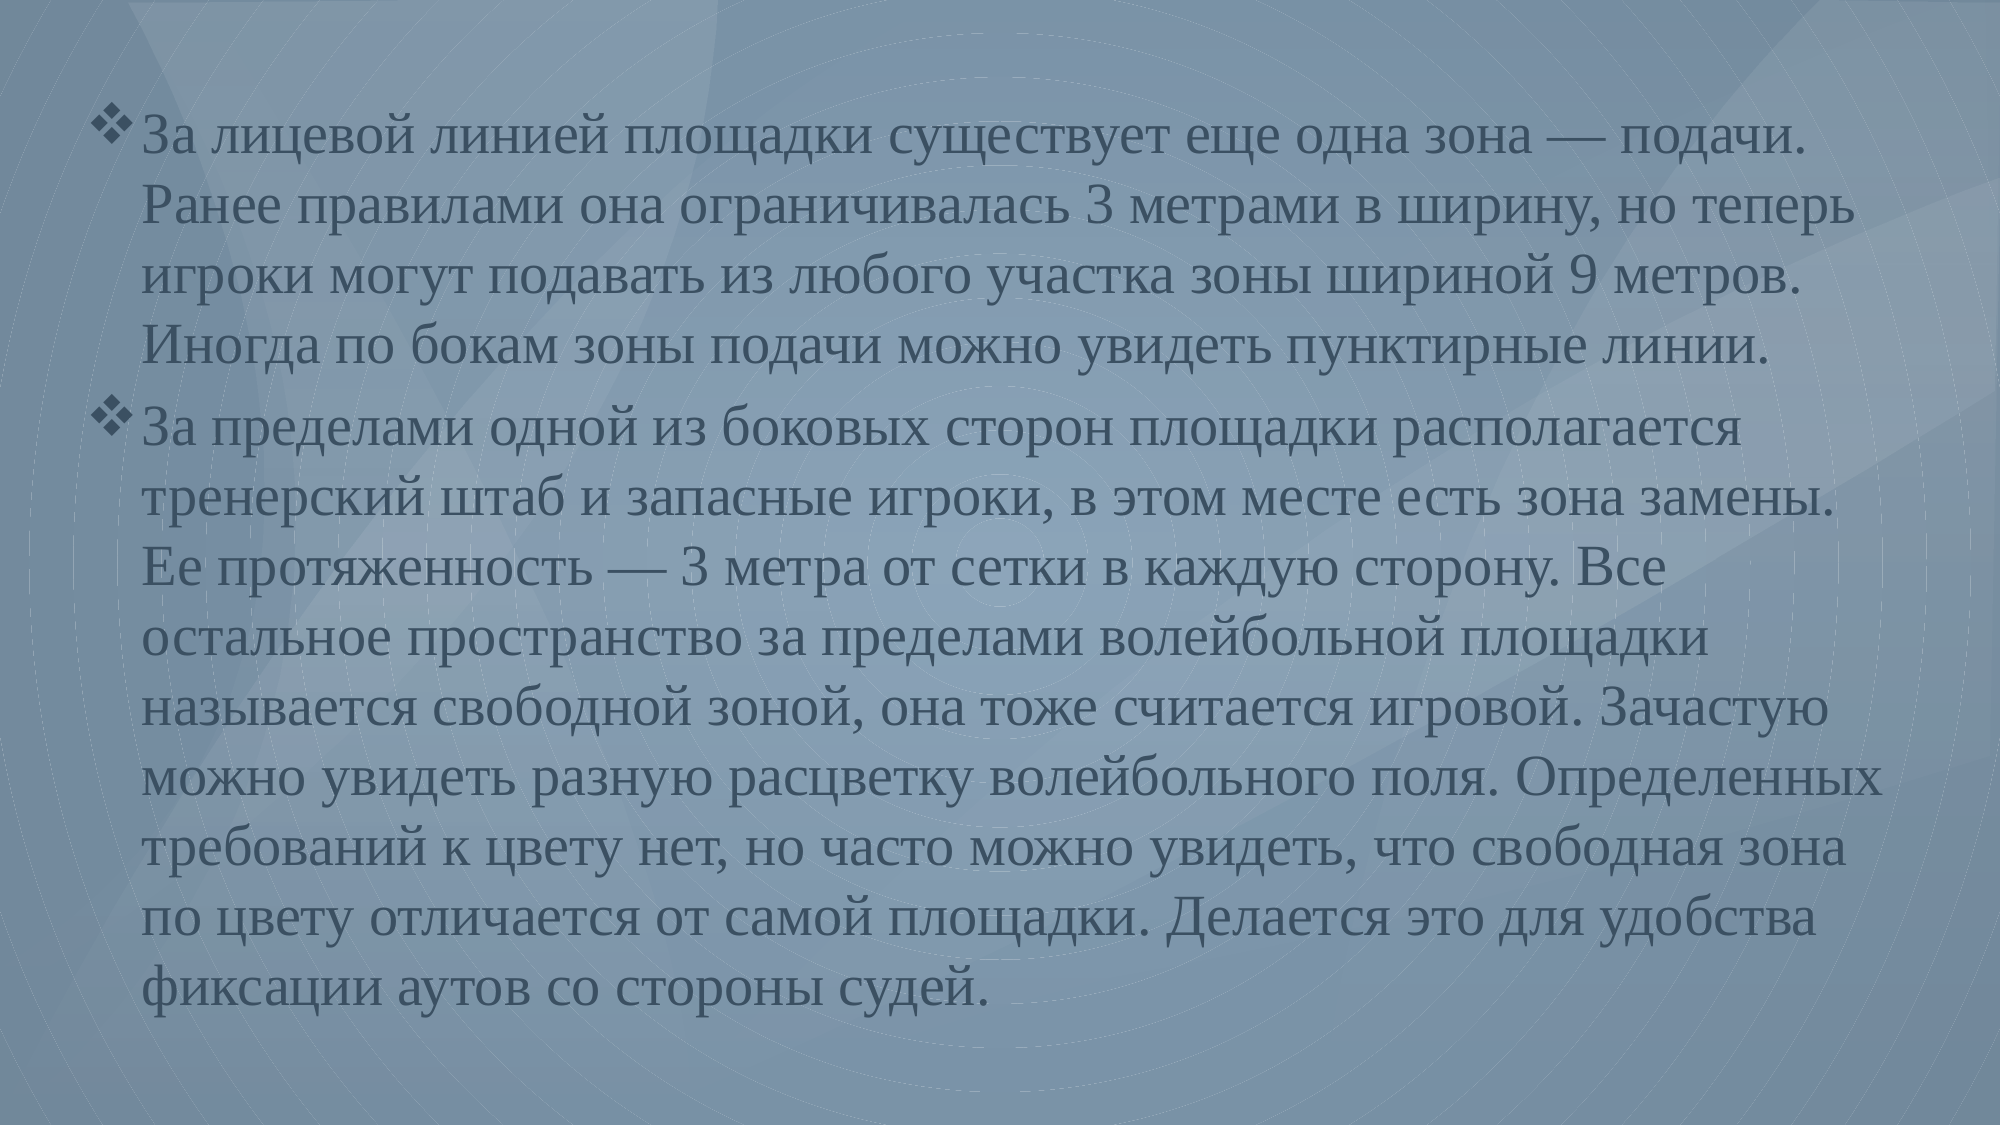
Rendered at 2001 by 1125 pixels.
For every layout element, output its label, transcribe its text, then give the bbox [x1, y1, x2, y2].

list За лицевой линией площадки существует еще одна зона — подачи. Ранее правилами она ограничивалась 3 метрами в ширину, но теперь игроки могут подавать из любого участка зоны шириной 9 метров. Иногда по бокам зоны подачи можно увидеть пунктирные линии. За пределами одной из боковых сторон площадки располагается тренерский штаб и запасные игроки, в этом месте есть зона замены. Ее протяженность — 3 метра от сетки в каждую сторону. Все остальное пространство за пределами волейбольной площадки называется свободной зоной, она тоже считается игровой. Зачастую можно увидеть разную расцветку волейбольного поля. Определенных требований к цвету нет, но часто можно увидеть, что свободная зона по цвету отличается от самой площадки. Делается это для удобства фиксации аутов со стороны судей. [70, 87, 1925, 916]
